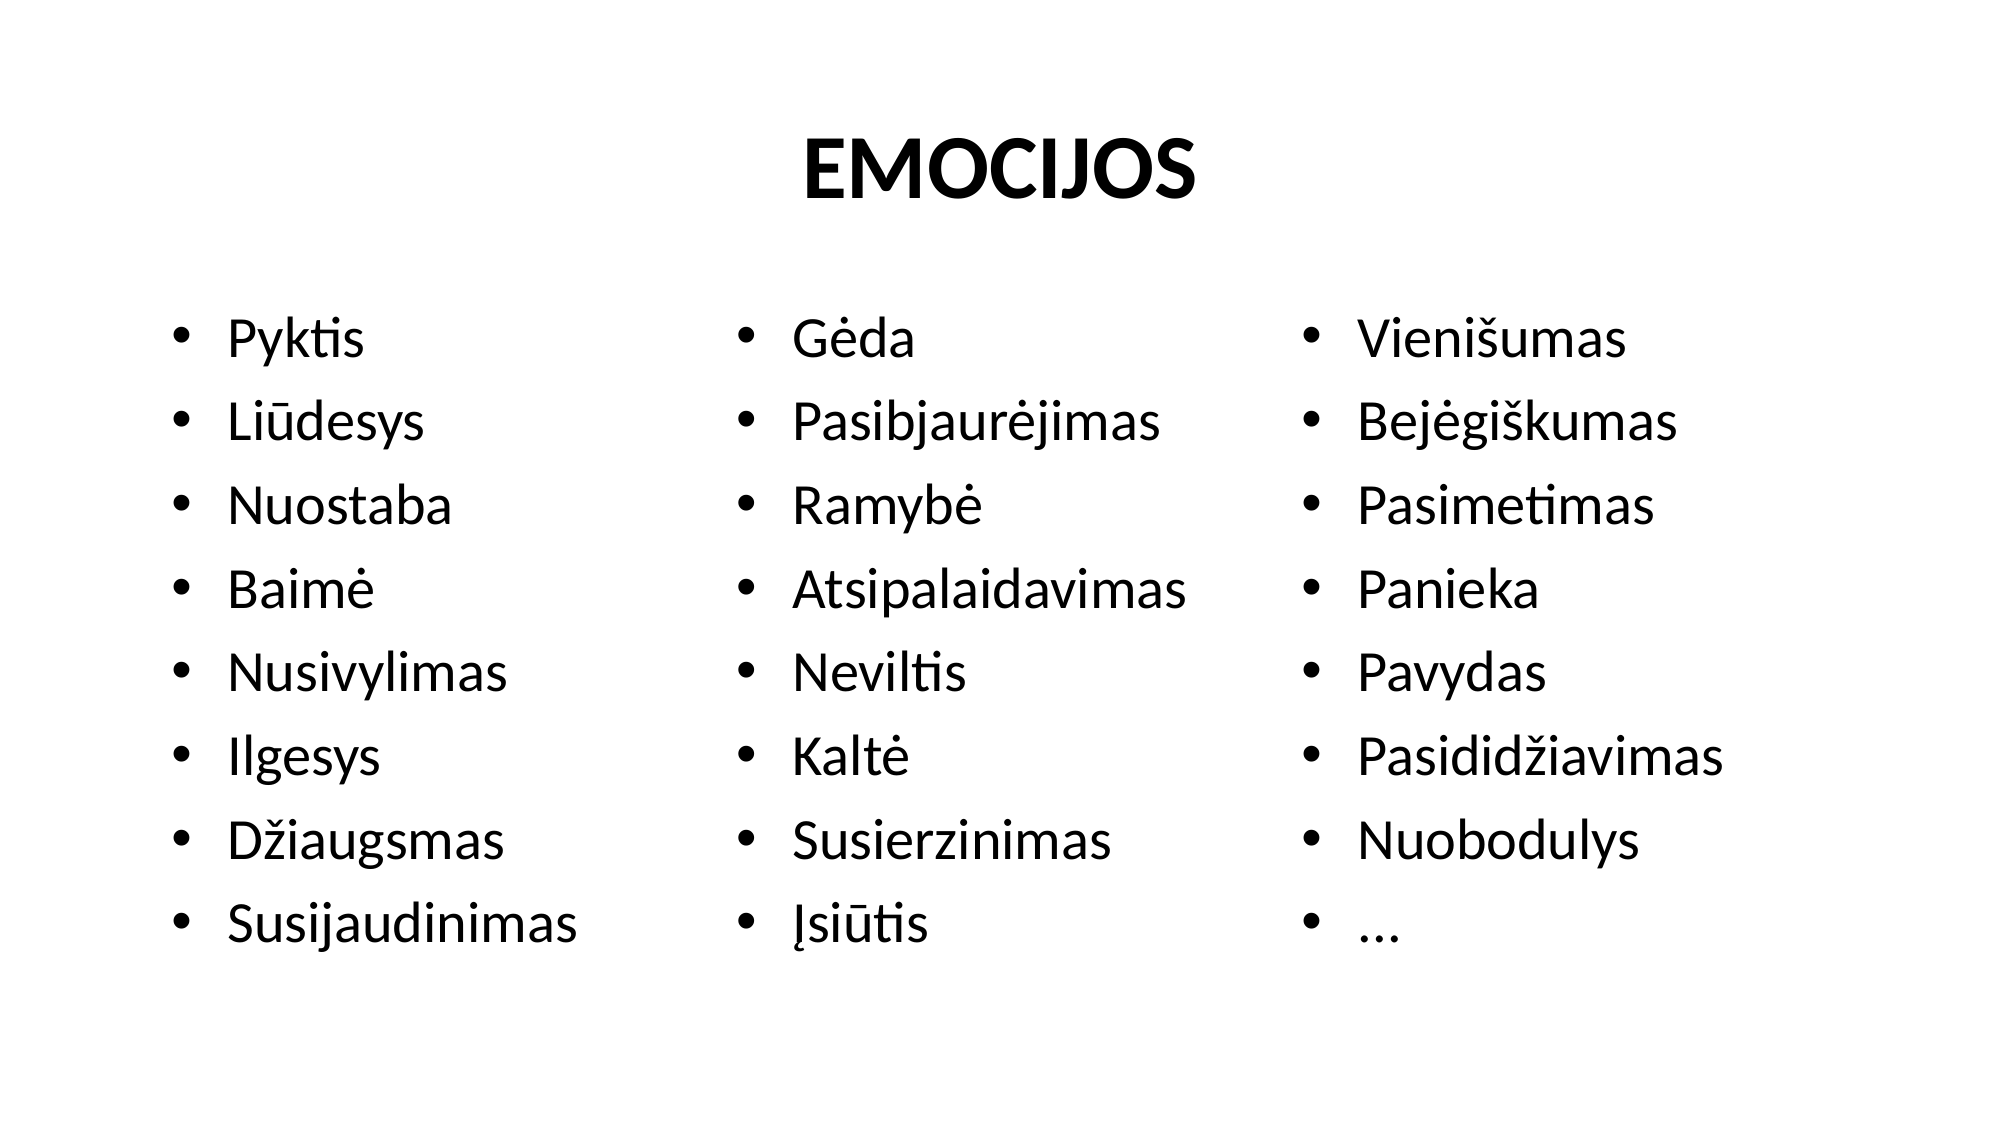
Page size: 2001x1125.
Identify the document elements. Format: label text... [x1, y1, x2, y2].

list Pyktis Liūdesys Nuostaba Baimė Nusivylimas Ilgesys Džiaugsmas Susijaudinimas Gėda Pasibjaurėjimas Ramybė Atsipalaidavimas Neviltis Kaltė Susierzinimas Įsiūtis Vienišumas Bejėgiškumas Pasimetimas Panieka Pavydas Pasididžiavimas Nuobodulys ... [137, 299, 1863, 1014]
title EMOCIJOS [137, 59, 1863, 278]
